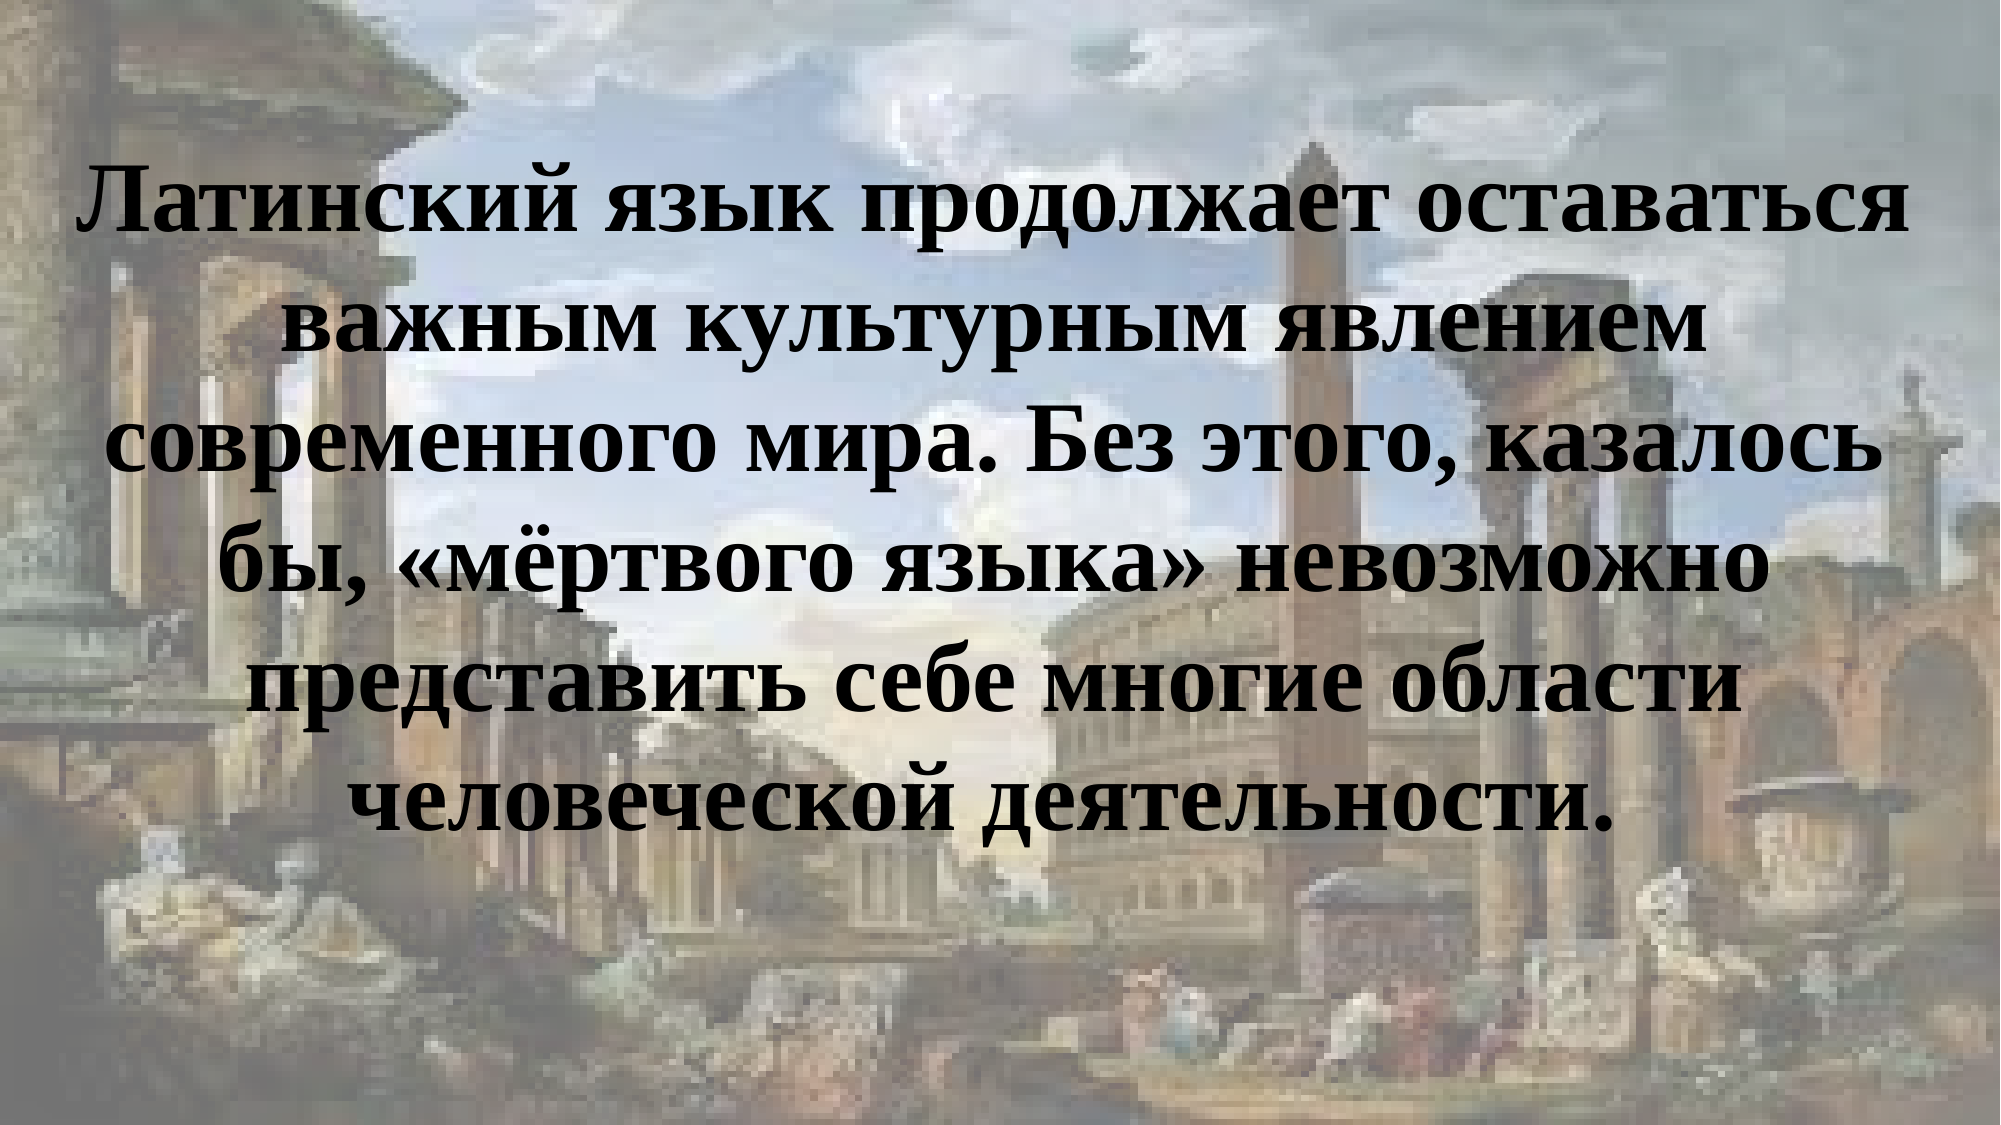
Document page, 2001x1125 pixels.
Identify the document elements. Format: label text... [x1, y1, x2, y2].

title Латинский язык продолжает оставаться важным культурным явлением современного мира. Без этого, казалось бы, «мёртвого языка» невозможно представить себе многие области человеческой деятельности. [58, 99, 1932, 1002]
